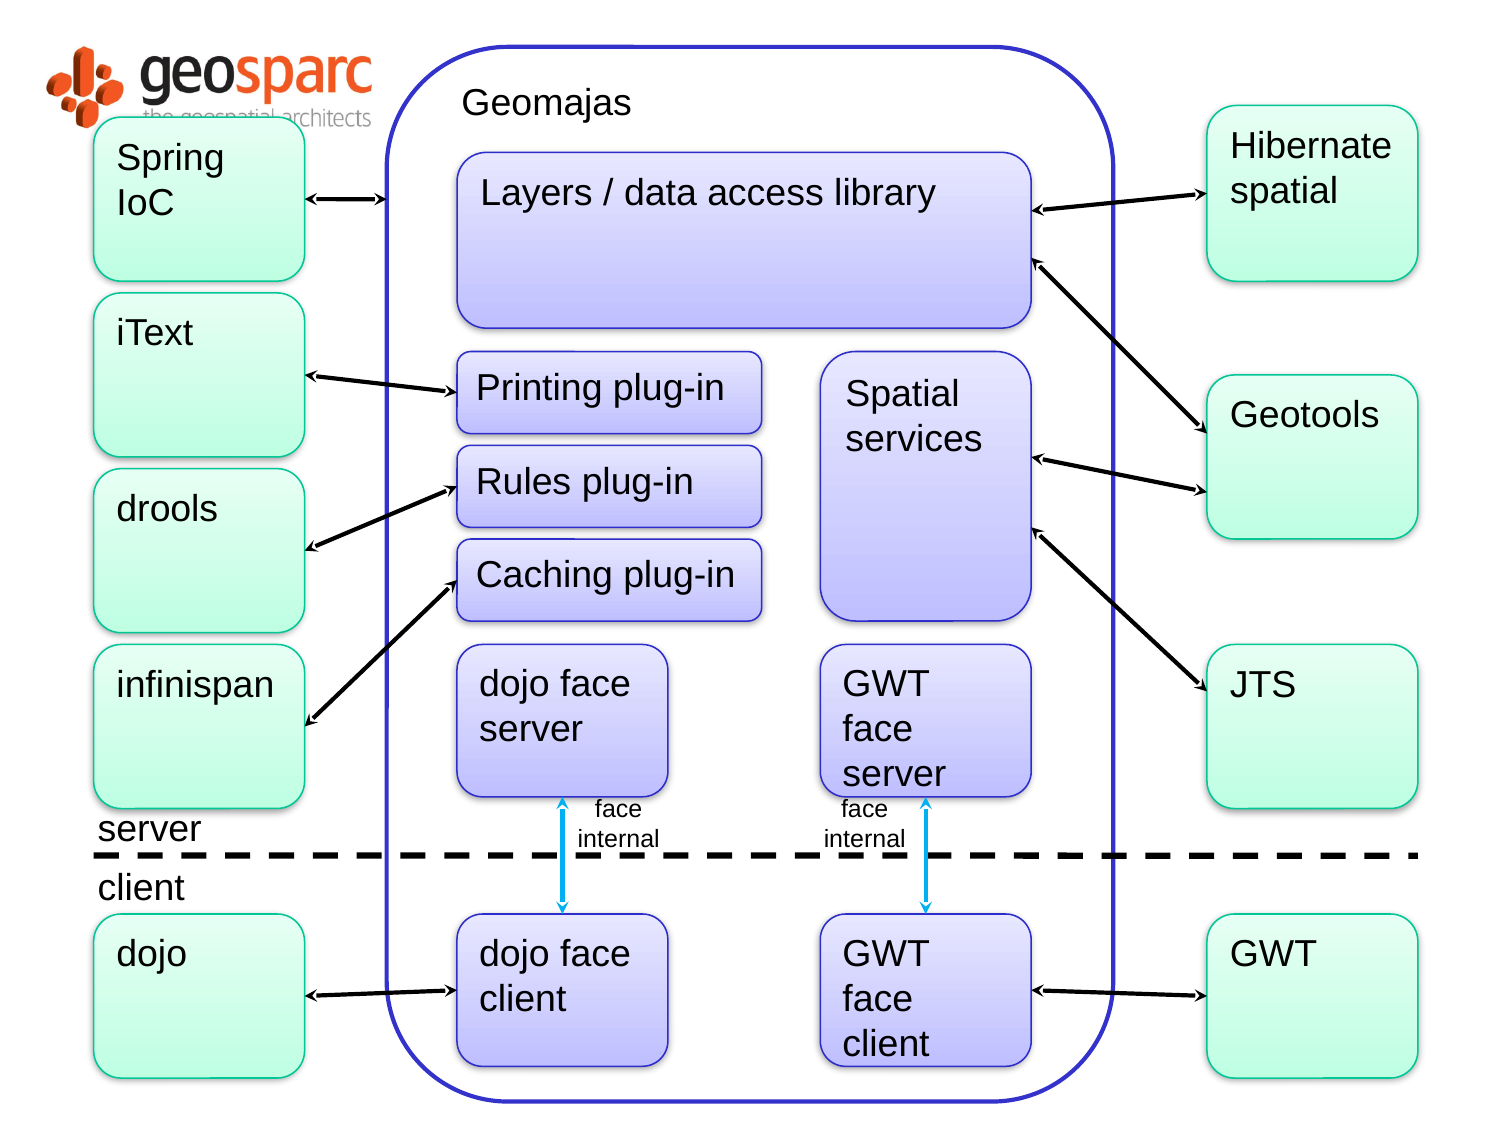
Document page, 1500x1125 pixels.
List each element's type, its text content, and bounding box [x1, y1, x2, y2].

text_box Caching plug-in [456, 538, 763, 622]
text_box [384, 863, 1116, 1104]
text_box [384, 44, 1116, 853]
text_box Printing plug-in [456, 350, 763, 435]
text_box Geotools [1206, 374, 1419, 540]
text_box dojo face server [456, 643, 669, 798]
text_box dojo face client [456, 913, 669, 1068]
text_box iText [92, 292, 306, 458]
text_box GWT face client [819, 913, 1032, 1068]
text_box Geomajas [446, 70, 647, 130]
text_box Layers / data access library [456, 151, 1032, 329]
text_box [1031, 257, 1208, 434]
text_box infinispan [92, 643, 306, 810]
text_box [1031, 193, 1208, 212]
text_box Spatial services [819, 350, 1032, 622]
text_box Hibernate spatial [1206, 104, 1419, 283]
text_box face internal [808, 785, 921, 853]
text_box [1031, 527, 1208, 692]
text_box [304, 486, 458, 551]
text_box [1031, 456, 1208, 493]
text_box drools [92, 467, 306, 634]
picture [46, 46, 373, 131]
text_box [304, 579, 458, 727]
text_box Spring IoC [92, 140, 306, 282]
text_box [304, 989, 458, 997]
text_box JTS [1206, 643, 1419, 810]
text_box Rules plug-in [456, 444, 763, 529]
text_box GWT face server [819, 643, 1032, 798]
text_box GWT [1206, 913, 1419, 1079]
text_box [1031, 989, 1208, 997]
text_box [304, 374, 458, 393]
text_box server [82, 796, 217, 855]
text_box dojo [92, 913, 306, 1079]
text_box face internal [562, 785, 675, 853]
text_box client [82, 855, 200, 916]
